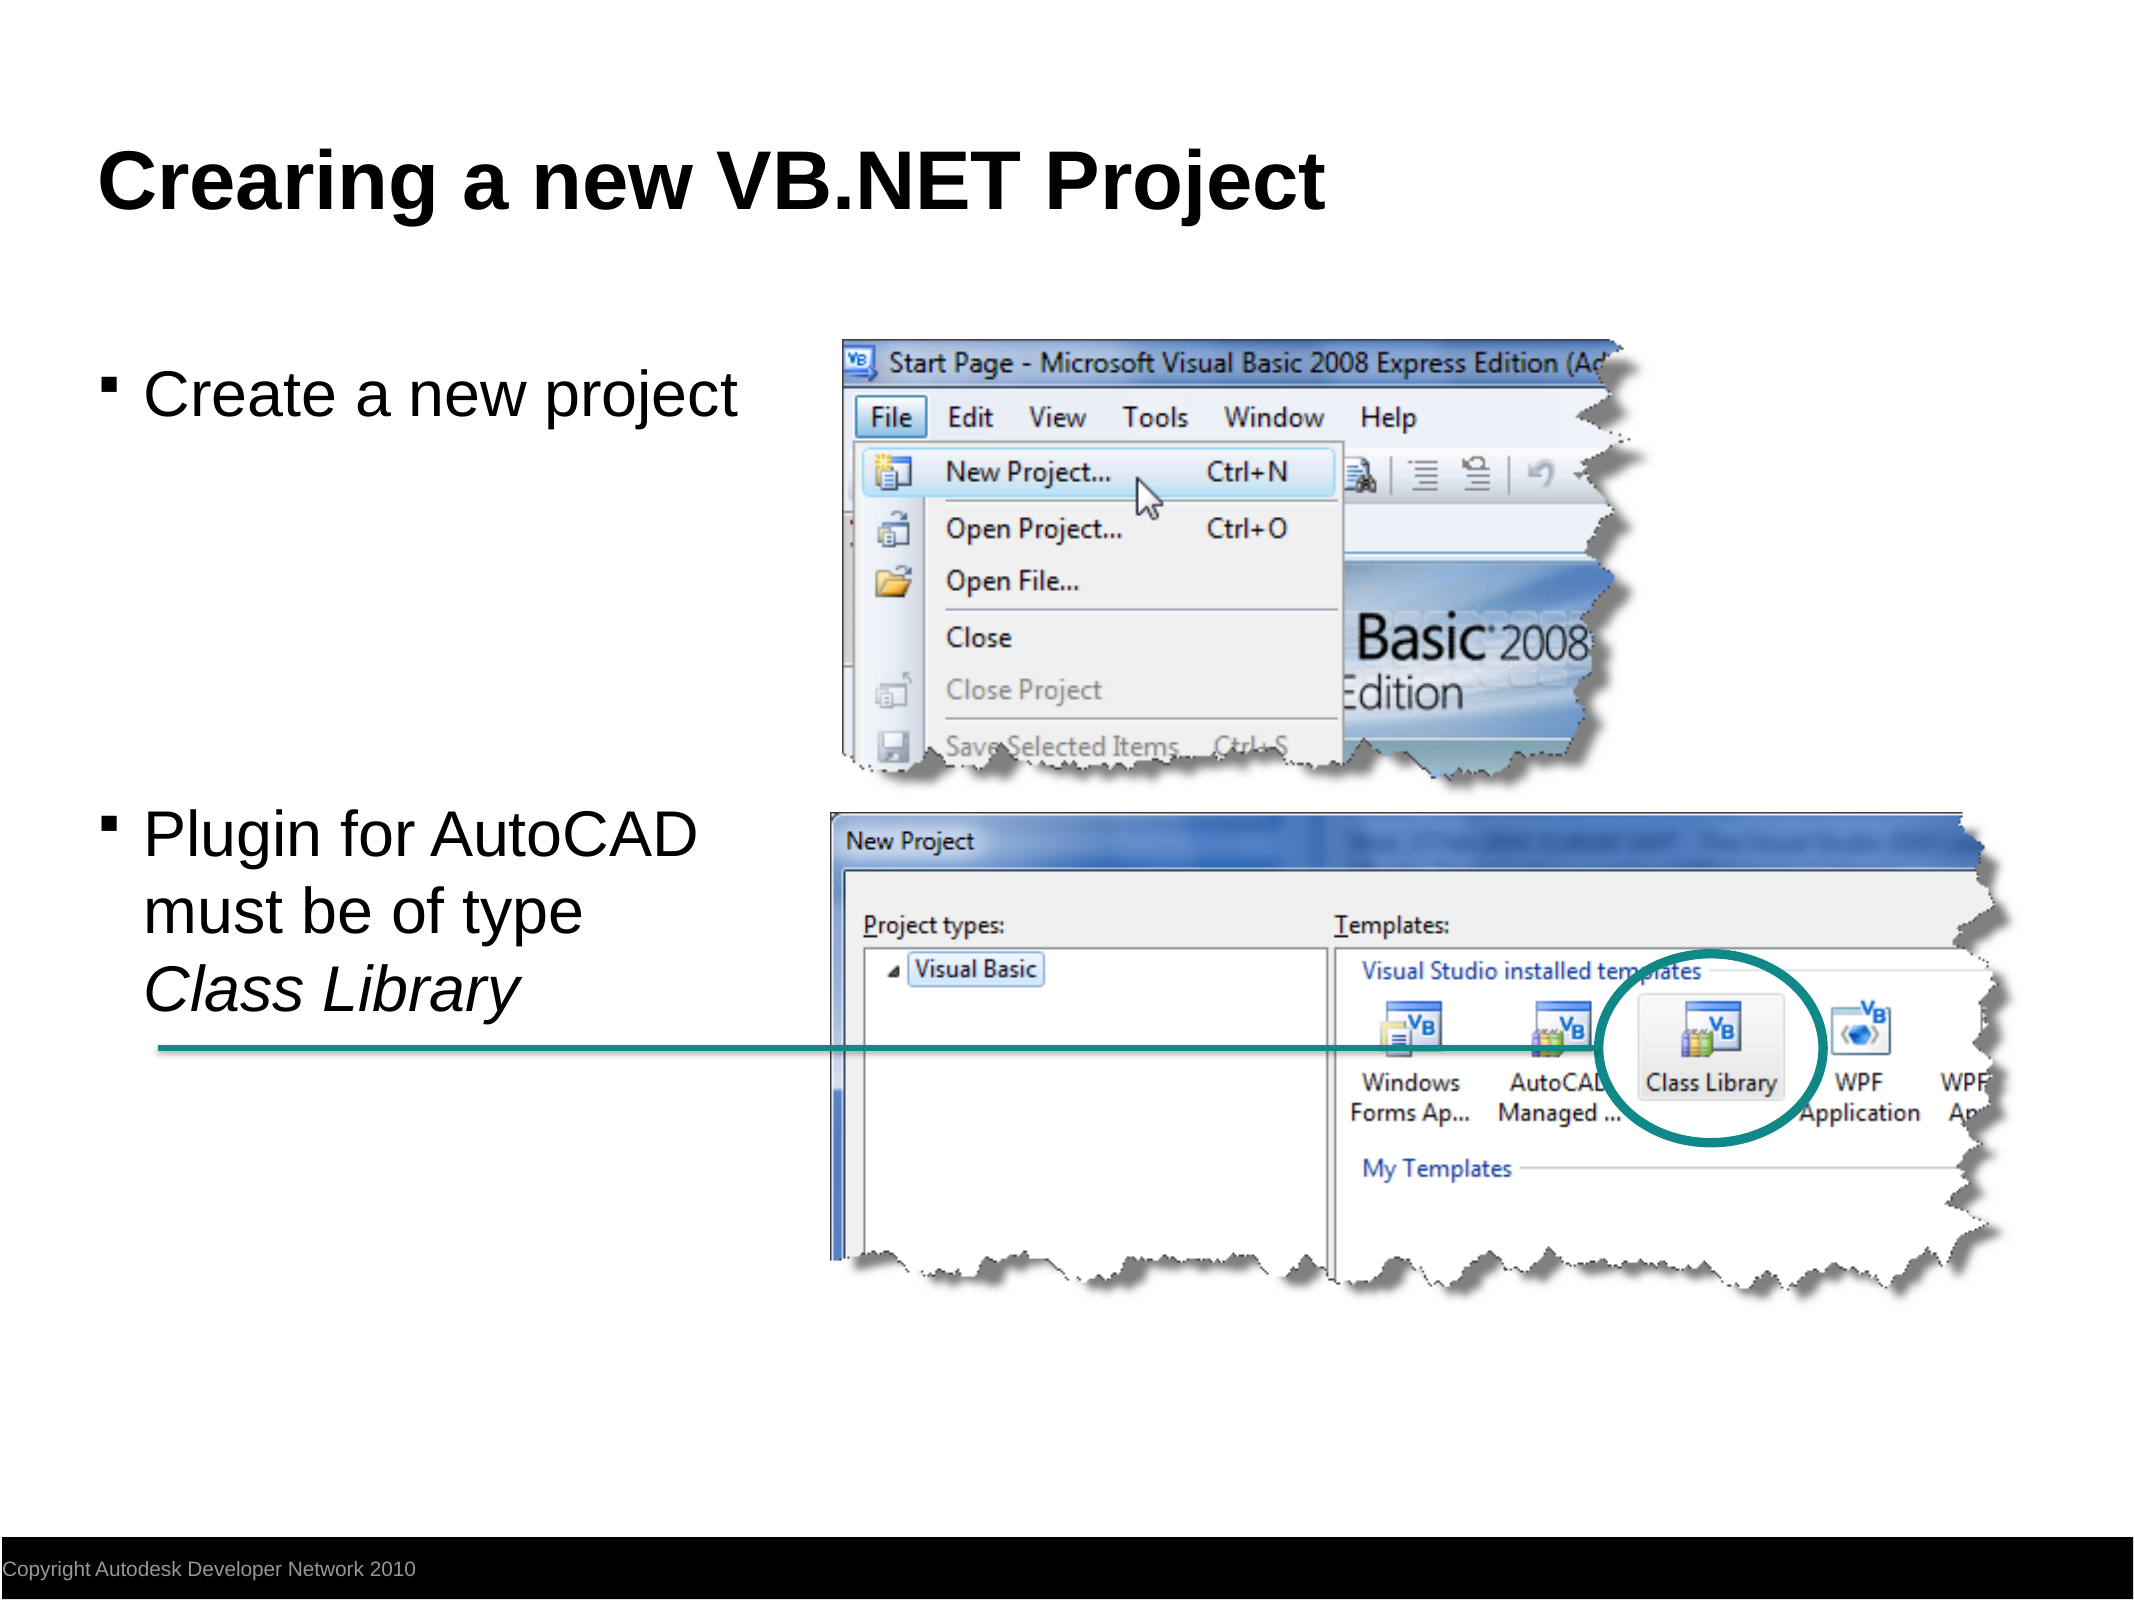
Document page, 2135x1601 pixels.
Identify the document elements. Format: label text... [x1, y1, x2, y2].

list Create a new project Plugin for AutoCAD must be of type Class Library [96, 351, 2028, 1452]
title Crearing a new VB.NET Project [96, 59, 2028, 293]
picture [830, 811, 2023, 1309]
picture [842, 339, 1659, 802]
